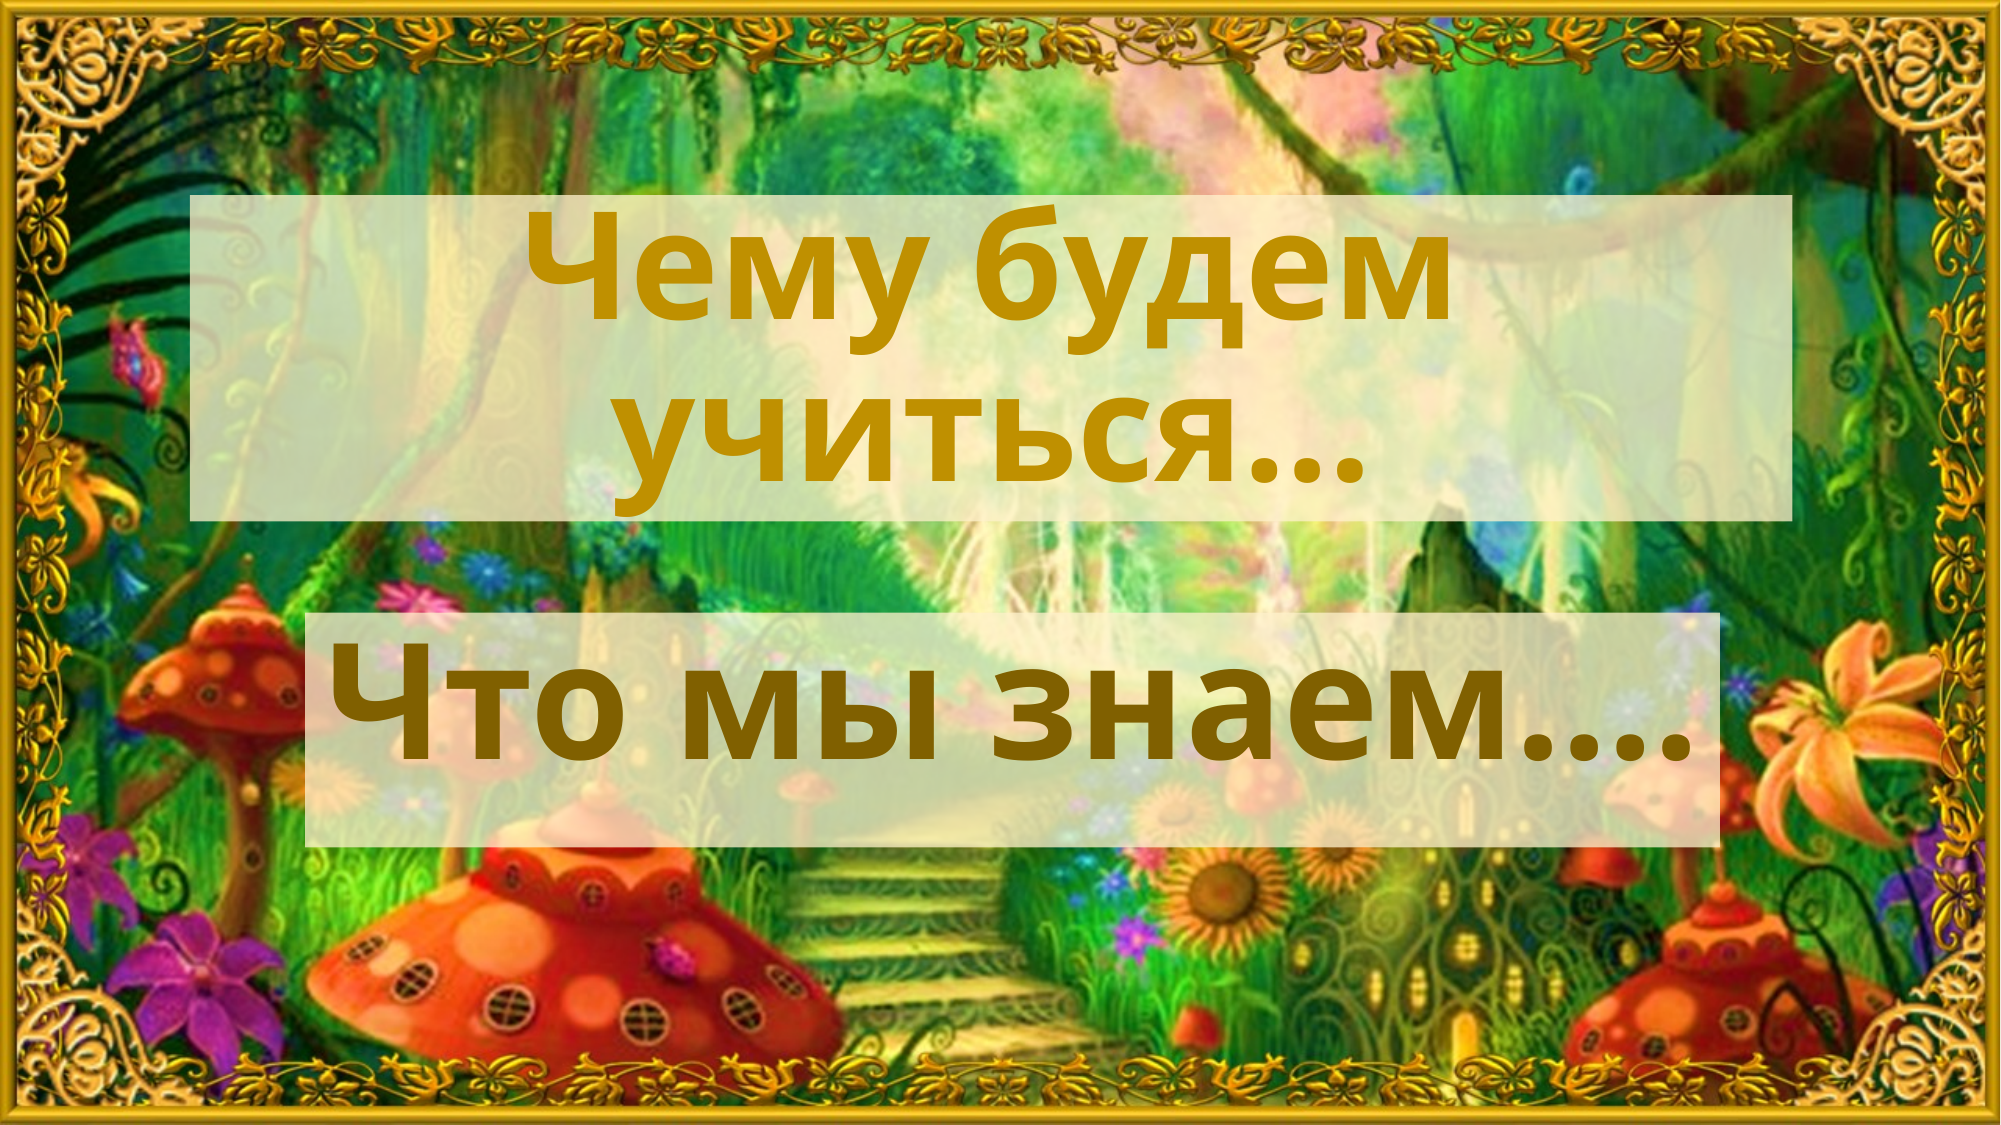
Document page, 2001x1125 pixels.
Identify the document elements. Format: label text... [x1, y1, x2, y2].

picture [0, 0, 2001, 1125]
list Что мы знаем…. [305, 612, 1720, 848]
title Чему будем учиться… [189, 195, 1793, 522]
